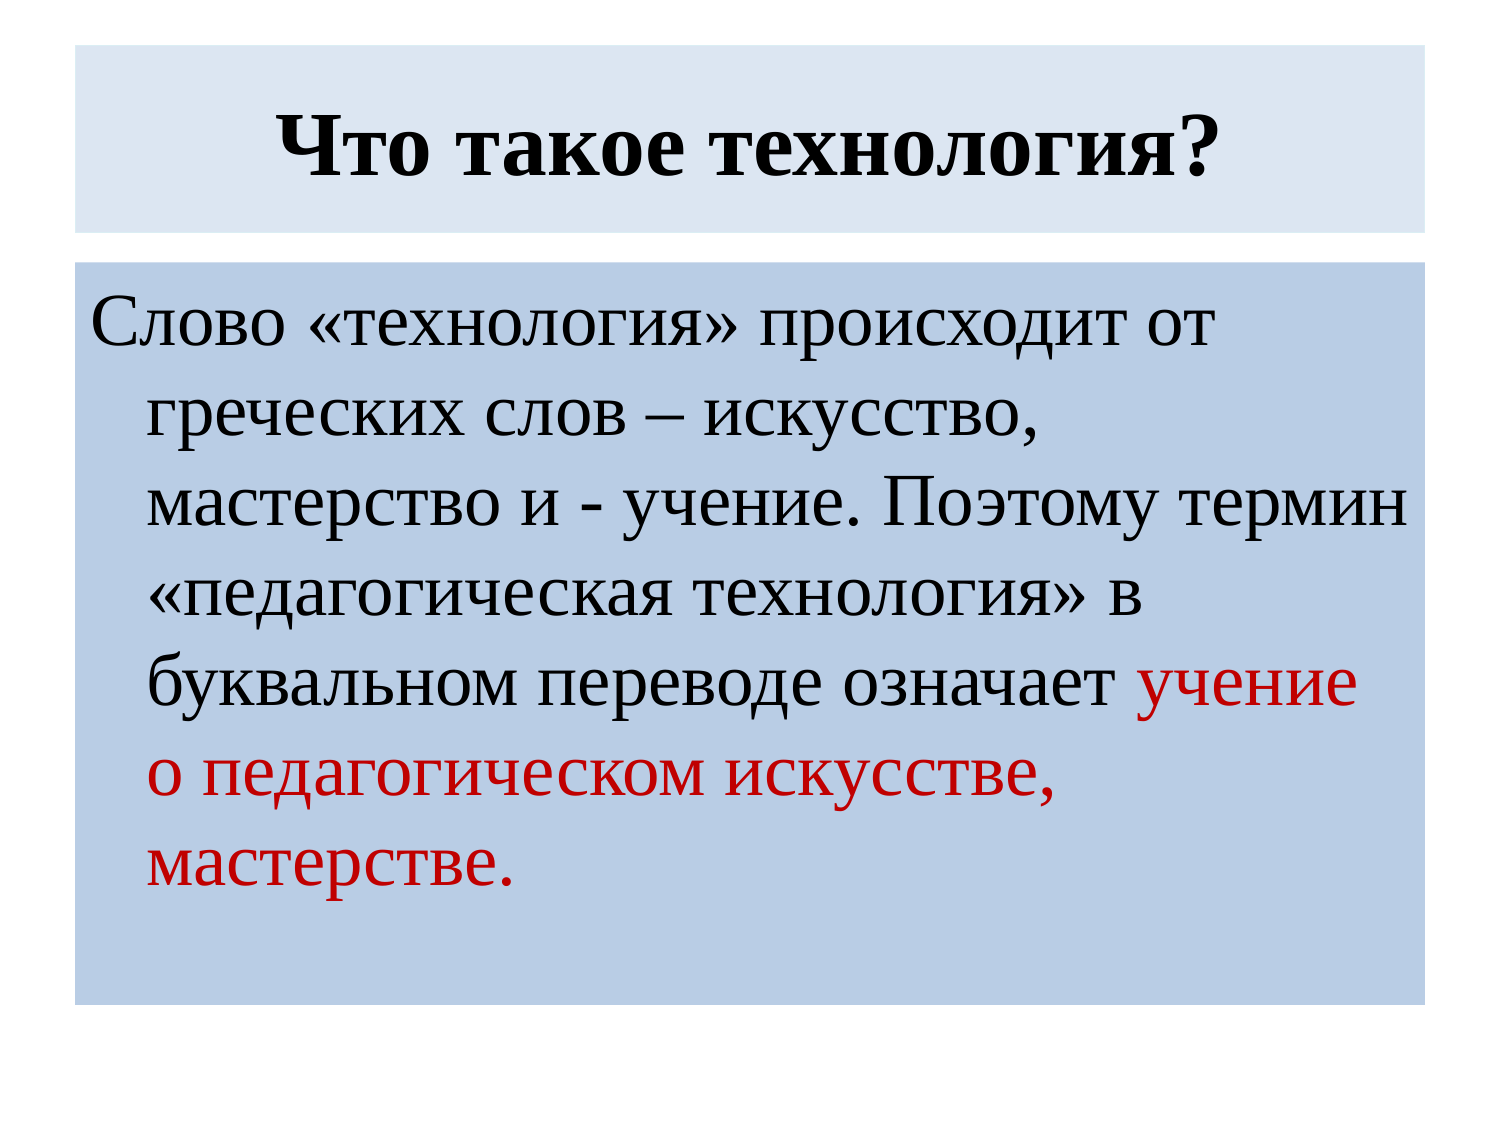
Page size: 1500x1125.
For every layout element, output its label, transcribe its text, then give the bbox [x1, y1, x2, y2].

list Слово «технология» происходит от греческих слов – искусство, мастерство и - учение. Поэтому термин «педагогическая технология» в буквальном переводе означает учение о педагогическом искусстве, мастерстве. [75, 262, 1425, 1005]
title Что такое технология? [75, 45, 1425, 233]
